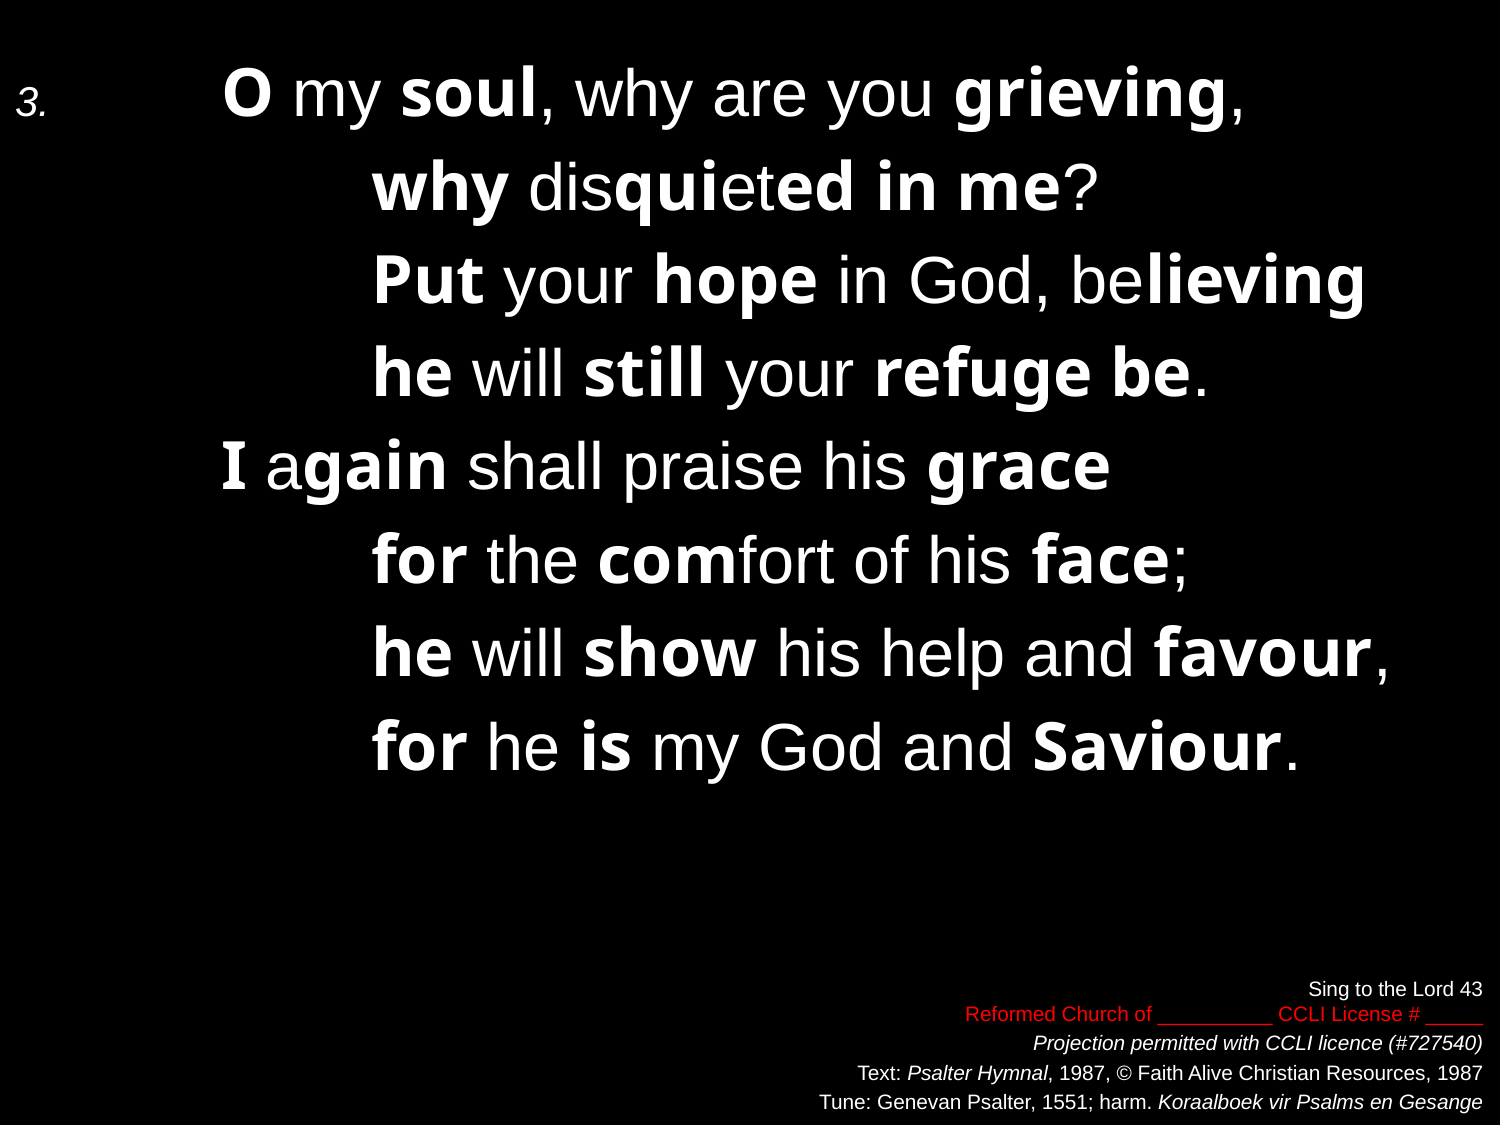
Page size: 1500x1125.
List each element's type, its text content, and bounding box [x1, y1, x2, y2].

text_box Sing to the Lord 43 Reformed Church of __________ CCLI License # _____ Projection permitted with CCLI licence (#727540) Text: Psalter Hymnal, 1987, © Faith Alive Christian Resources, 1987 Tune: Genevan Psalter, 1551; harm. Koraalboek vir Psalms en Gesange [0, 968, 1498, 1121]
list 3. O my soul, why are you grieving, why disquieted in me? Put your hope in God, believing he will still your refuge be. I again shall praise his grace for the comfort of his face; he will show his help and favour, for he is my God and Saviour. [0, 42, 1500, 1047]
